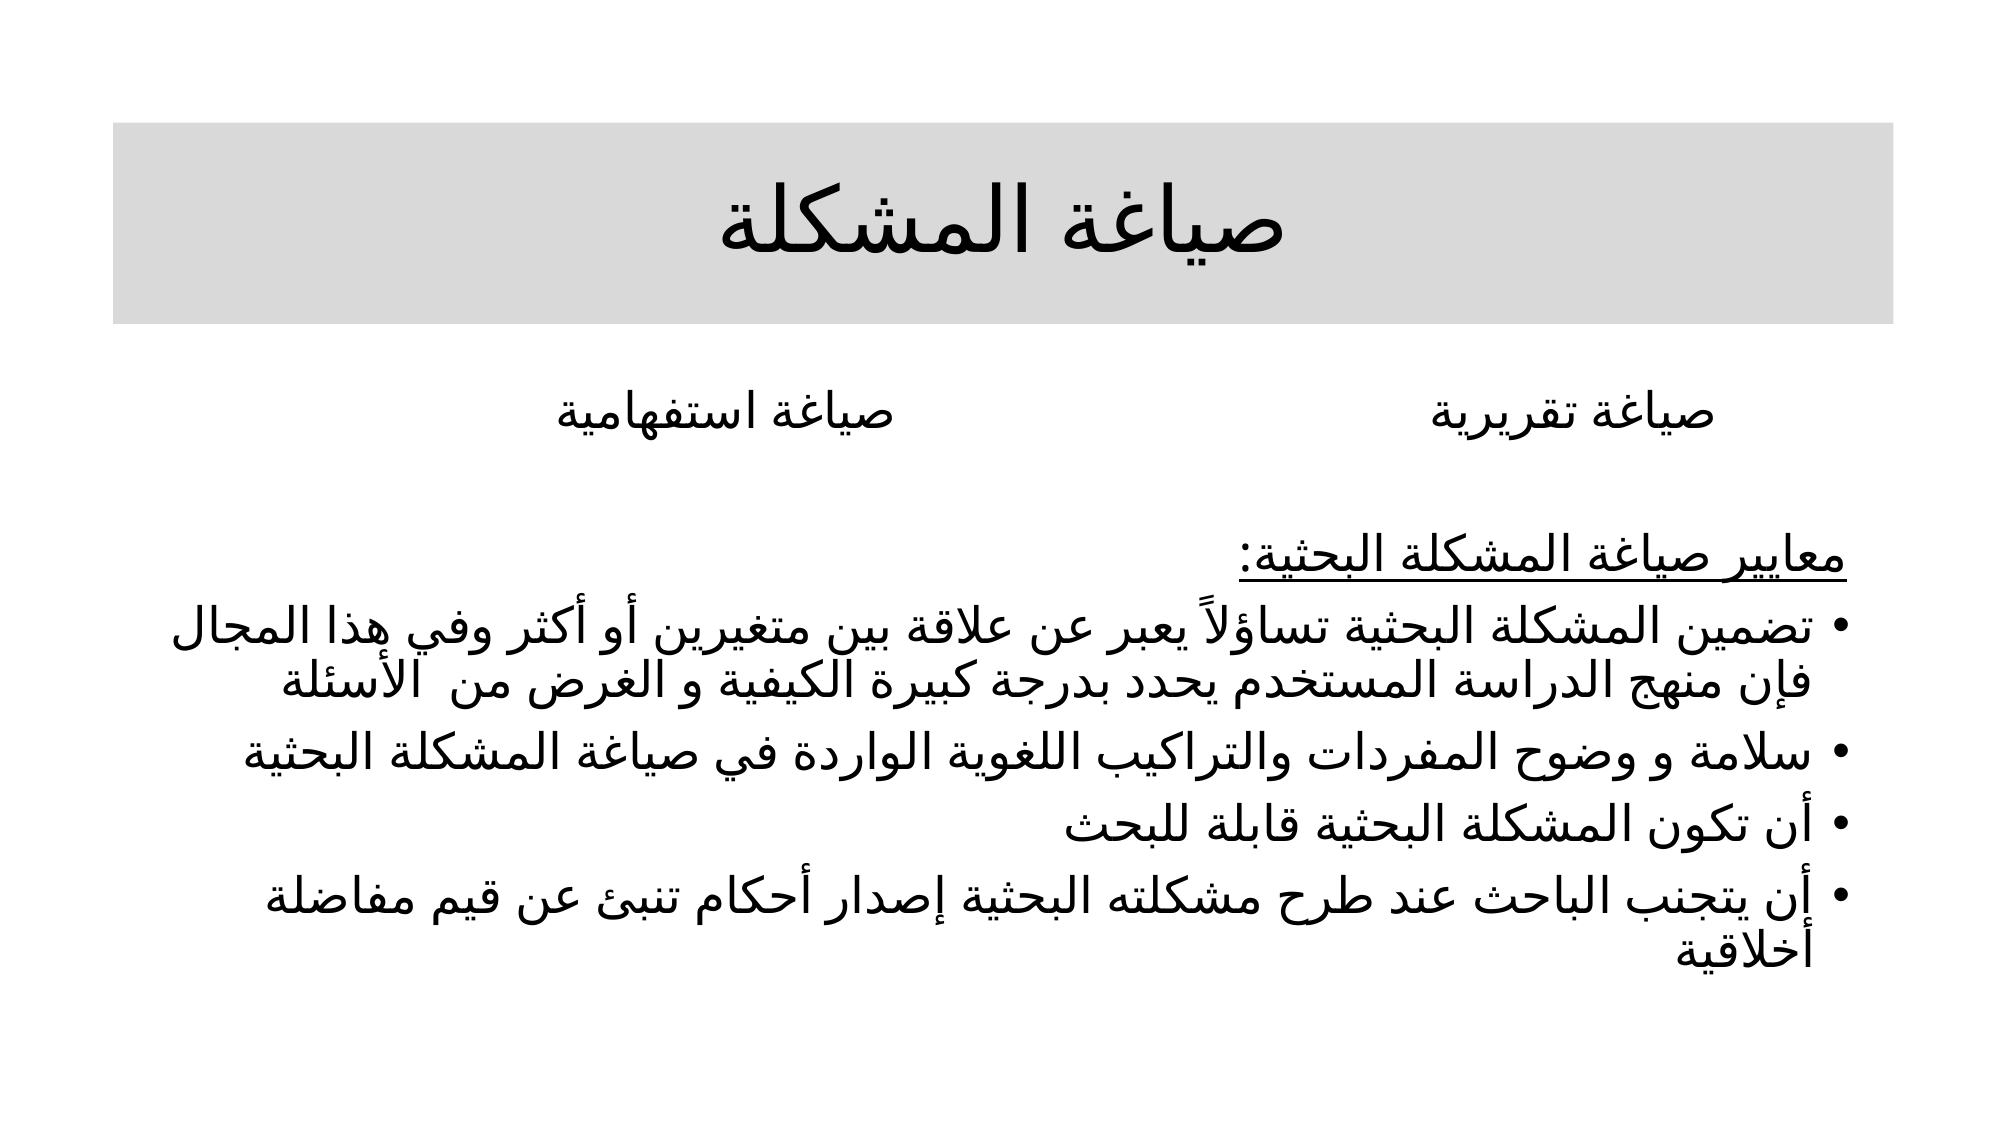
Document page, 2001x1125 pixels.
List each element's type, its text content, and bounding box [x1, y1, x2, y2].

list صياغة تقريرية صياغة استفهامية معايير صياغة المشكلة البحثية: تضمين المشكلة البحثية تساؤلاً يعبر عن علاقة بين متغيرين أو أكثر وفي هذا المجال فإن منهج الدراسة المستخدم يحدد بدرجة كبيرة الكيفية و الغرض من الأسئلة سلامة و وضوح المفردات والتراكيب اللغوية الواردة في صياغة المشكلة البحثية أن تكون المشكلة البحثية قابلة للبحث أن يتجنب الباحث عند طرح مشكلته البحثية إصدار أحكام تنبئ عن قيم مفاضلة أخلاقية [137, 299, 1863, 1014]
title صياغة المشكلة [113, 122, 1894, 324]
